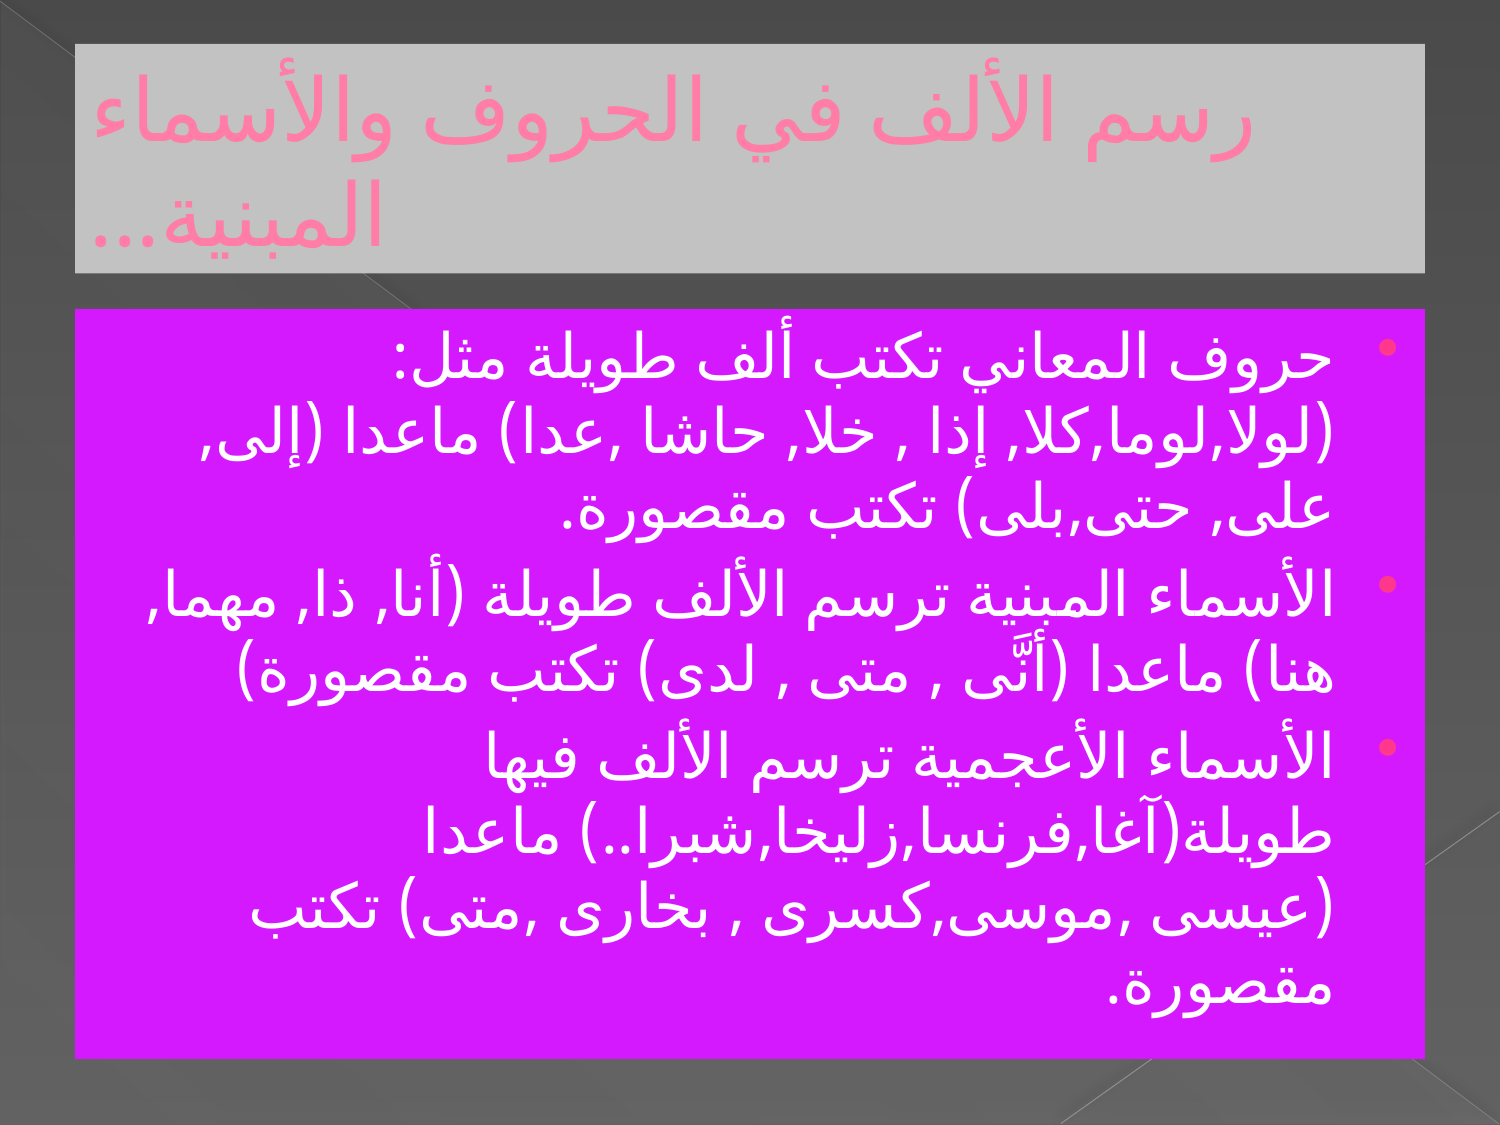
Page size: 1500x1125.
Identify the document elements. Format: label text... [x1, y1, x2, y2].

list حروف المعاني تكتب ألف طويلة مثل: (لولا,لوما,كلا, إذا , خلا, حاشا ,عدا) ماعدا (إلى, على, حتى,بلى) تكتب مقصورة. الأسماء المبنية ترسم الألف طويلة (أنا, ذا, مهما, هنا) ماعدا (أنَّى , متى , لدى) تكتب مقصورة) الأسماء الأعجمية ترسم الألف فيها طويلة(آغا,فرنسا,زليخا,شبرا..) ماعدا (عيسى ,موسى,كسرى , بخارى ,متى) تكتب مقصورة. [75, 308, 1425, 1059]
title رسم الألف في الحروف والأسماء المبنية... [75, 43, 1425, 274]
